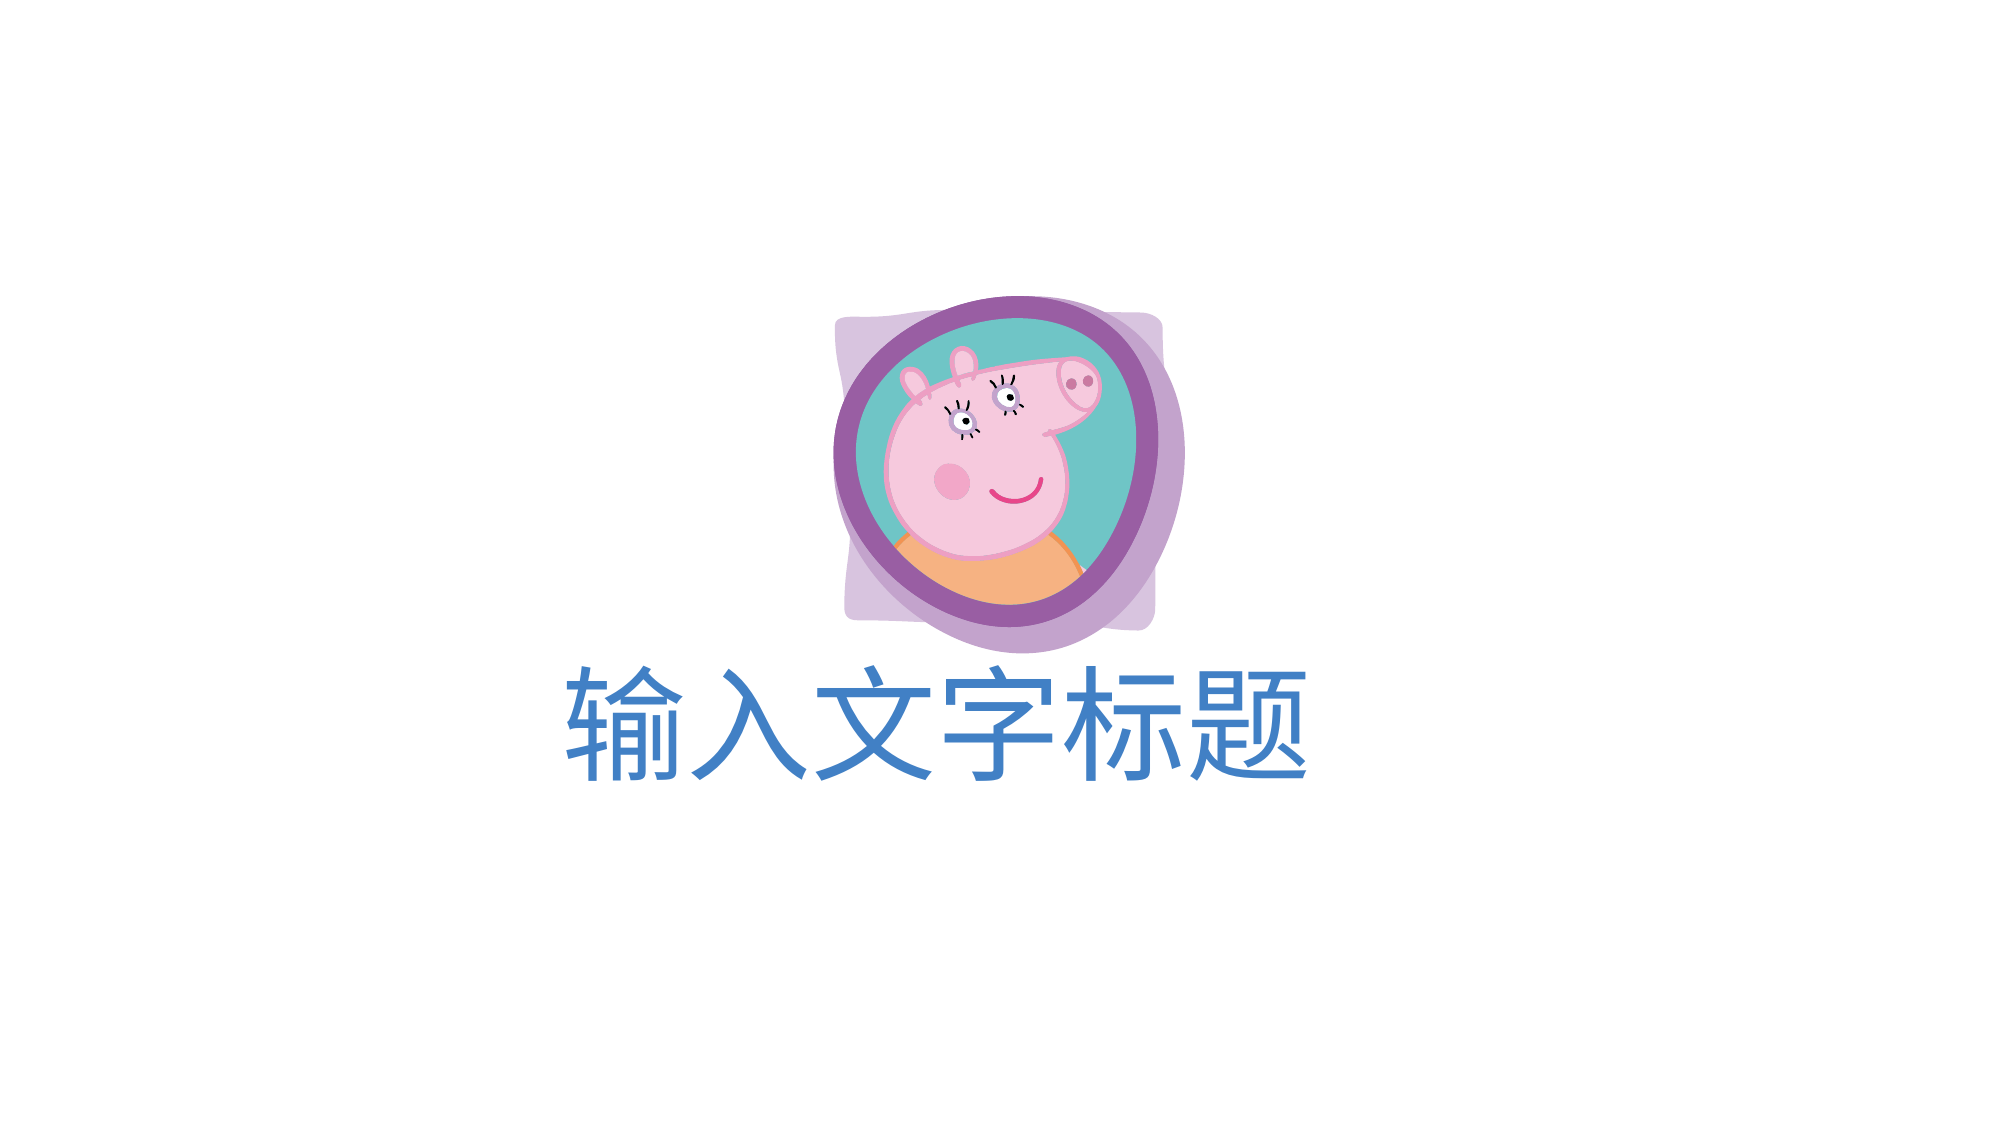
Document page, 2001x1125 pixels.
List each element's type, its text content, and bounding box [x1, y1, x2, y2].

text_box 输入文字标题 [546, 638, 1454, 804]
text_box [807, 271, 1203, 659]
